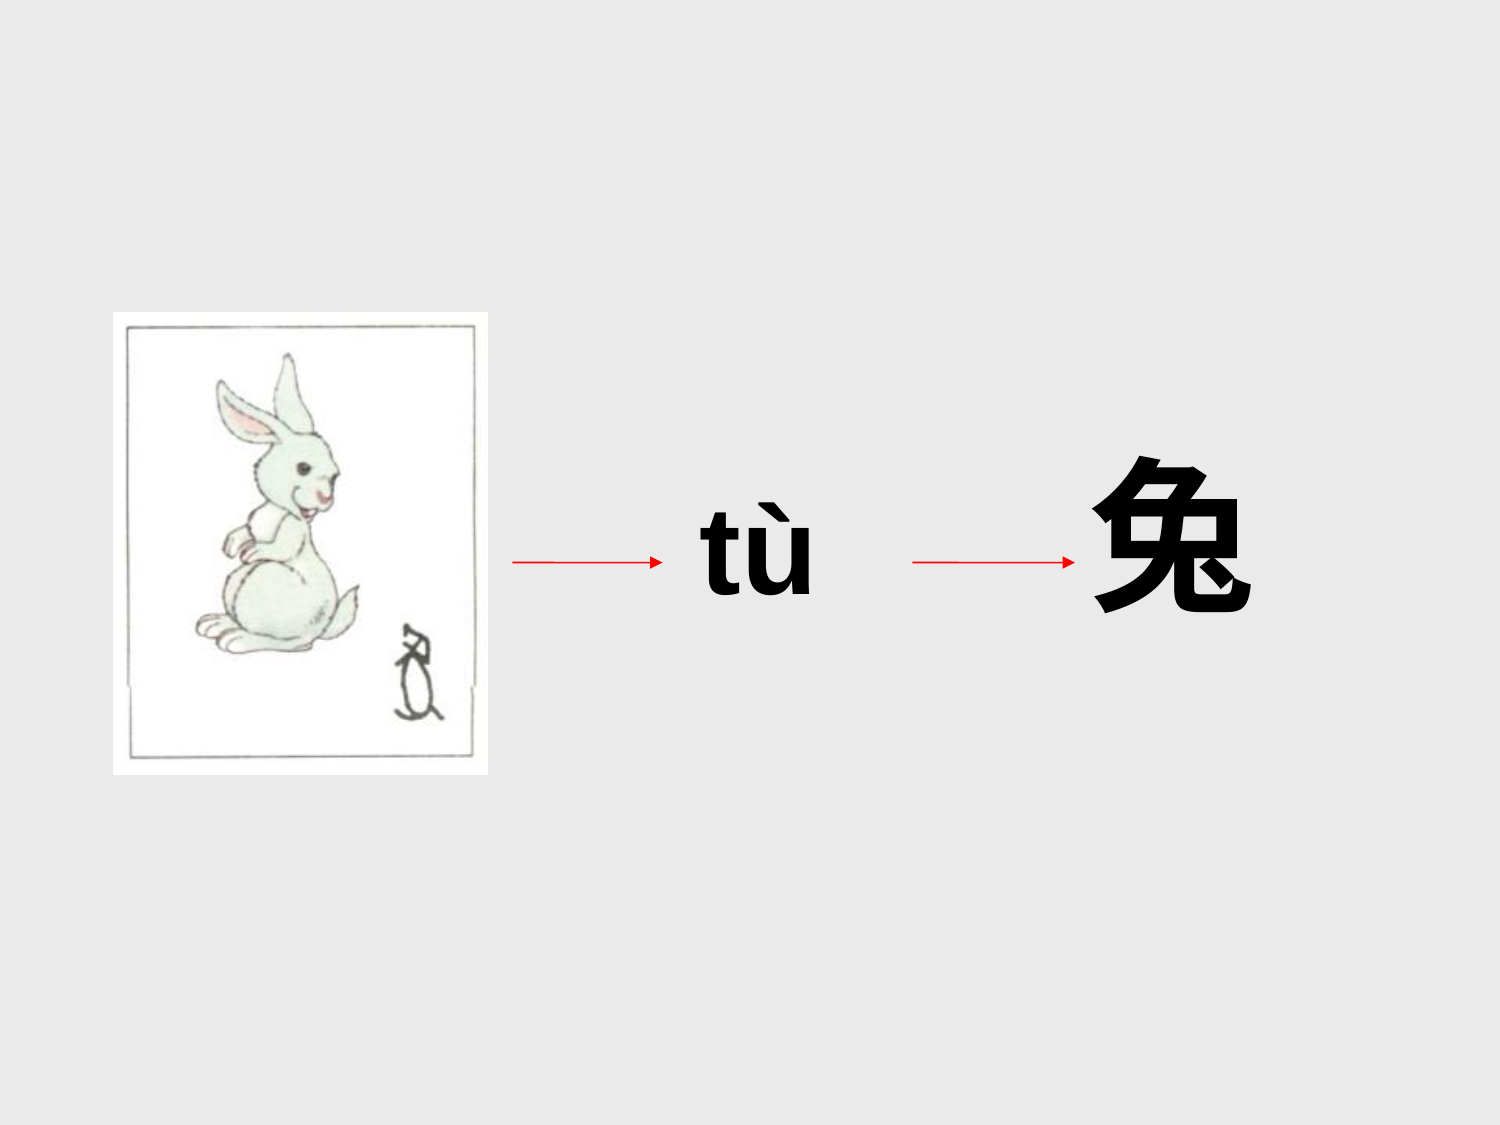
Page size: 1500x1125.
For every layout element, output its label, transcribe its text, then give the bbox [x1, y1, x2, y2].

text_box [912, 556, 1075, 569]
picture [112, 312, 488, 776]
text_box tù [649, 462, 938, 628]
text_box 兔 [1074, 424, 1300, 640]
text_box [512, 556, 663, 569]
